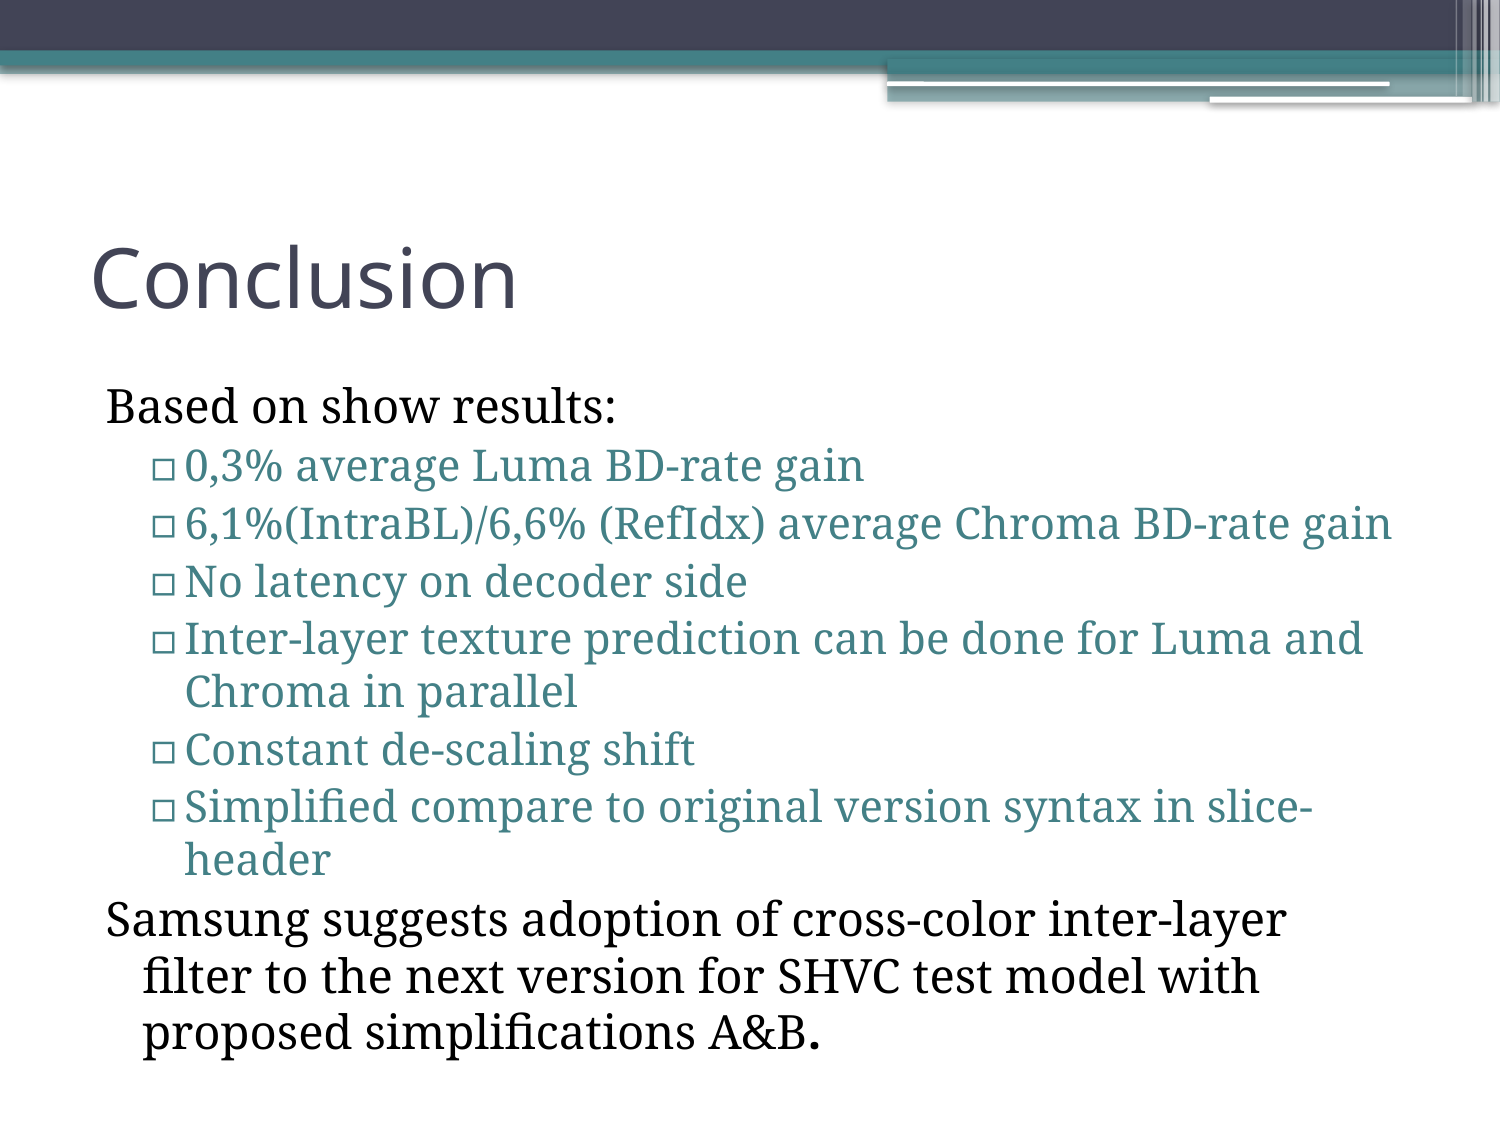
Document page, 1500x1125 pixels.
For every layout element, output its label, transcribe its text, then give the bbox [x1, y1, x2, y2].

title Conclusion [75, 187, 1425, 363]
list Based on show results: 0,3% average Luma BD-rate gain 6,1%(IntraBL)/6,6% (RefIdx) average Chroma BD-rate gain No latency on decoder side Inter-layer texture prediction can be done for Luma and Chroma in parallel Constant de-scaling shift Simplified compare to original version syntax in slice-header Samsung suggests adoption of cross-color inter-layer filter to the next version for SHVC test model with proposed simplifications A&B. [75, 368, 1425, 1079]
